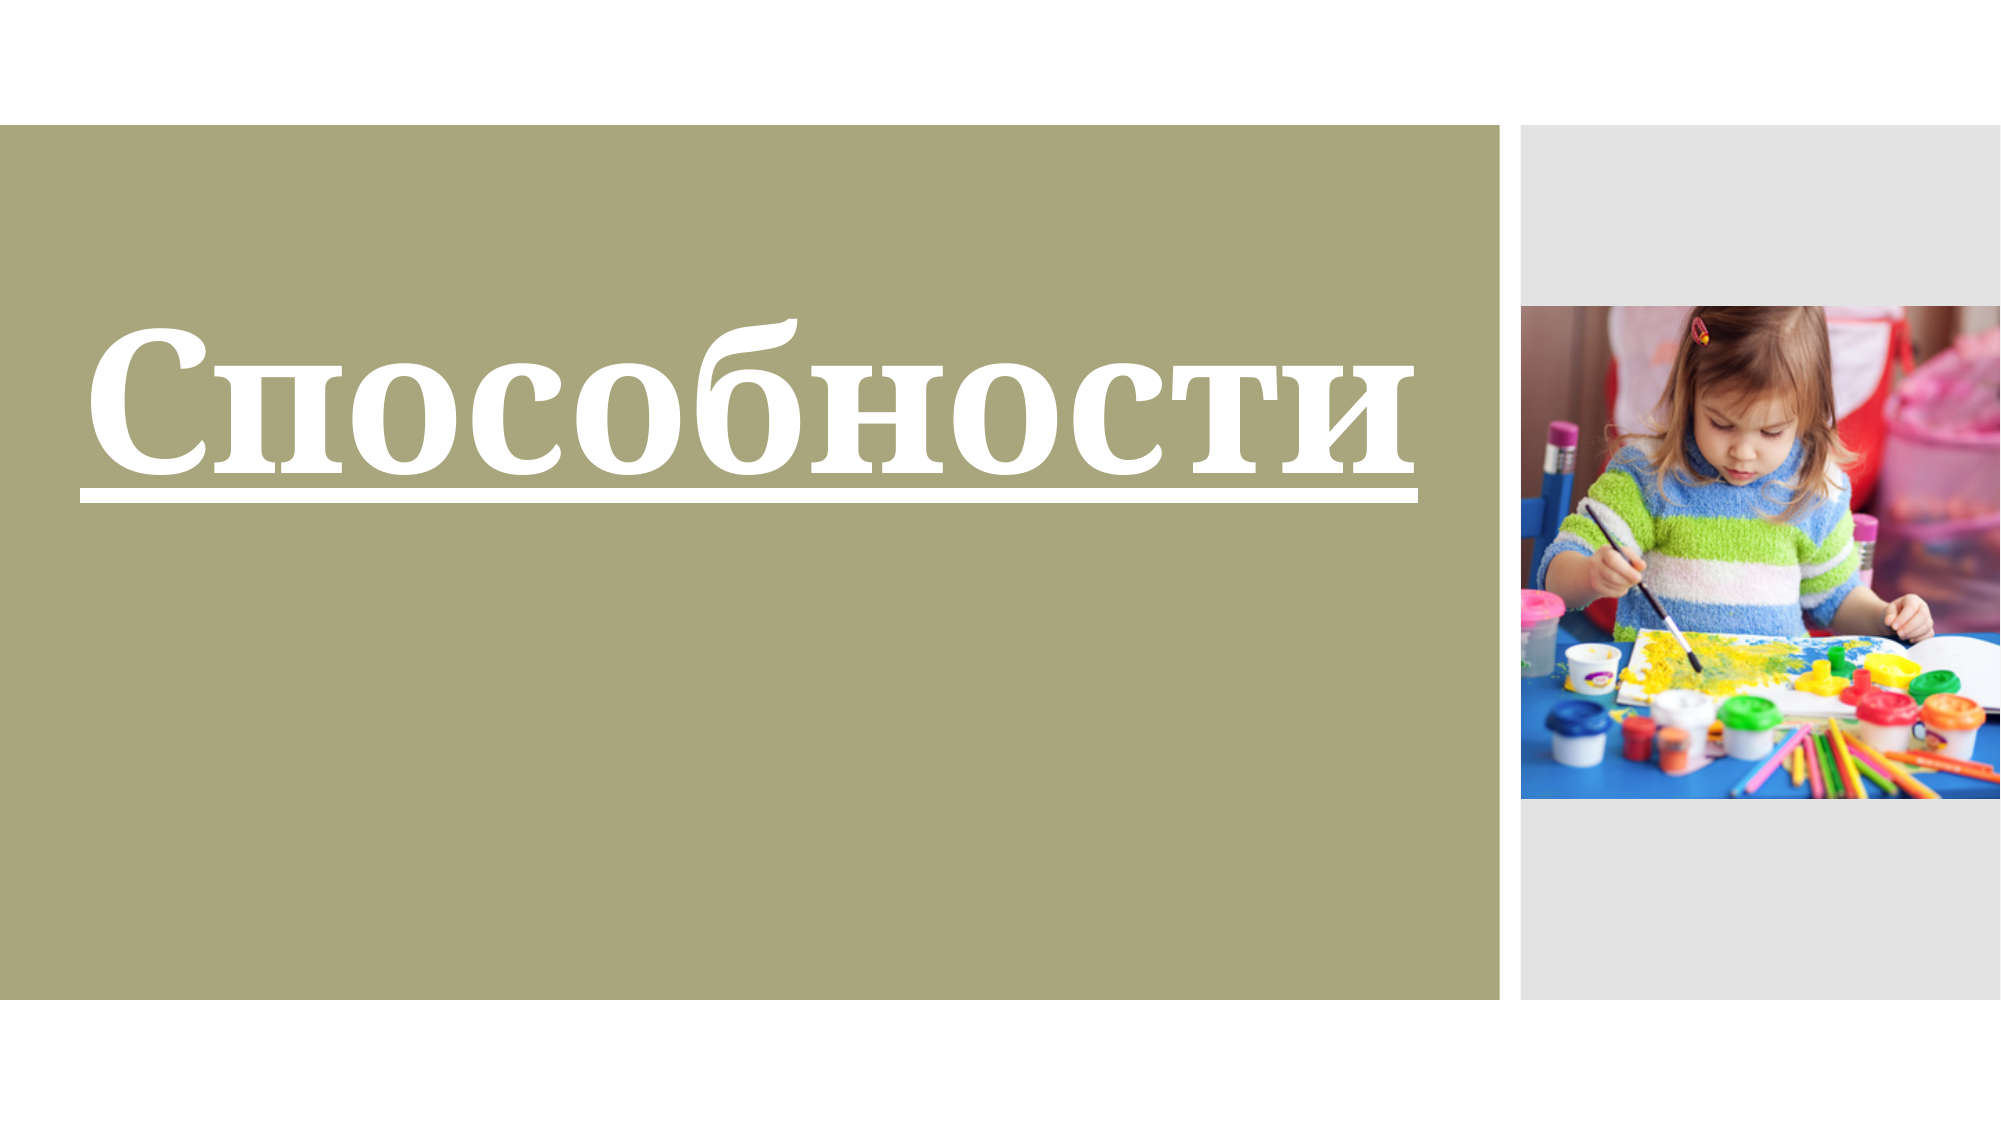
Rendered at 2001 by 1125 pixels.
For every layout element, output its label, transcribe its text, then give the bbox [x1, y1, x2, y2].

picture [1520, 306, 2000, 799]
title Способности [0, 257, 1498, 524]
